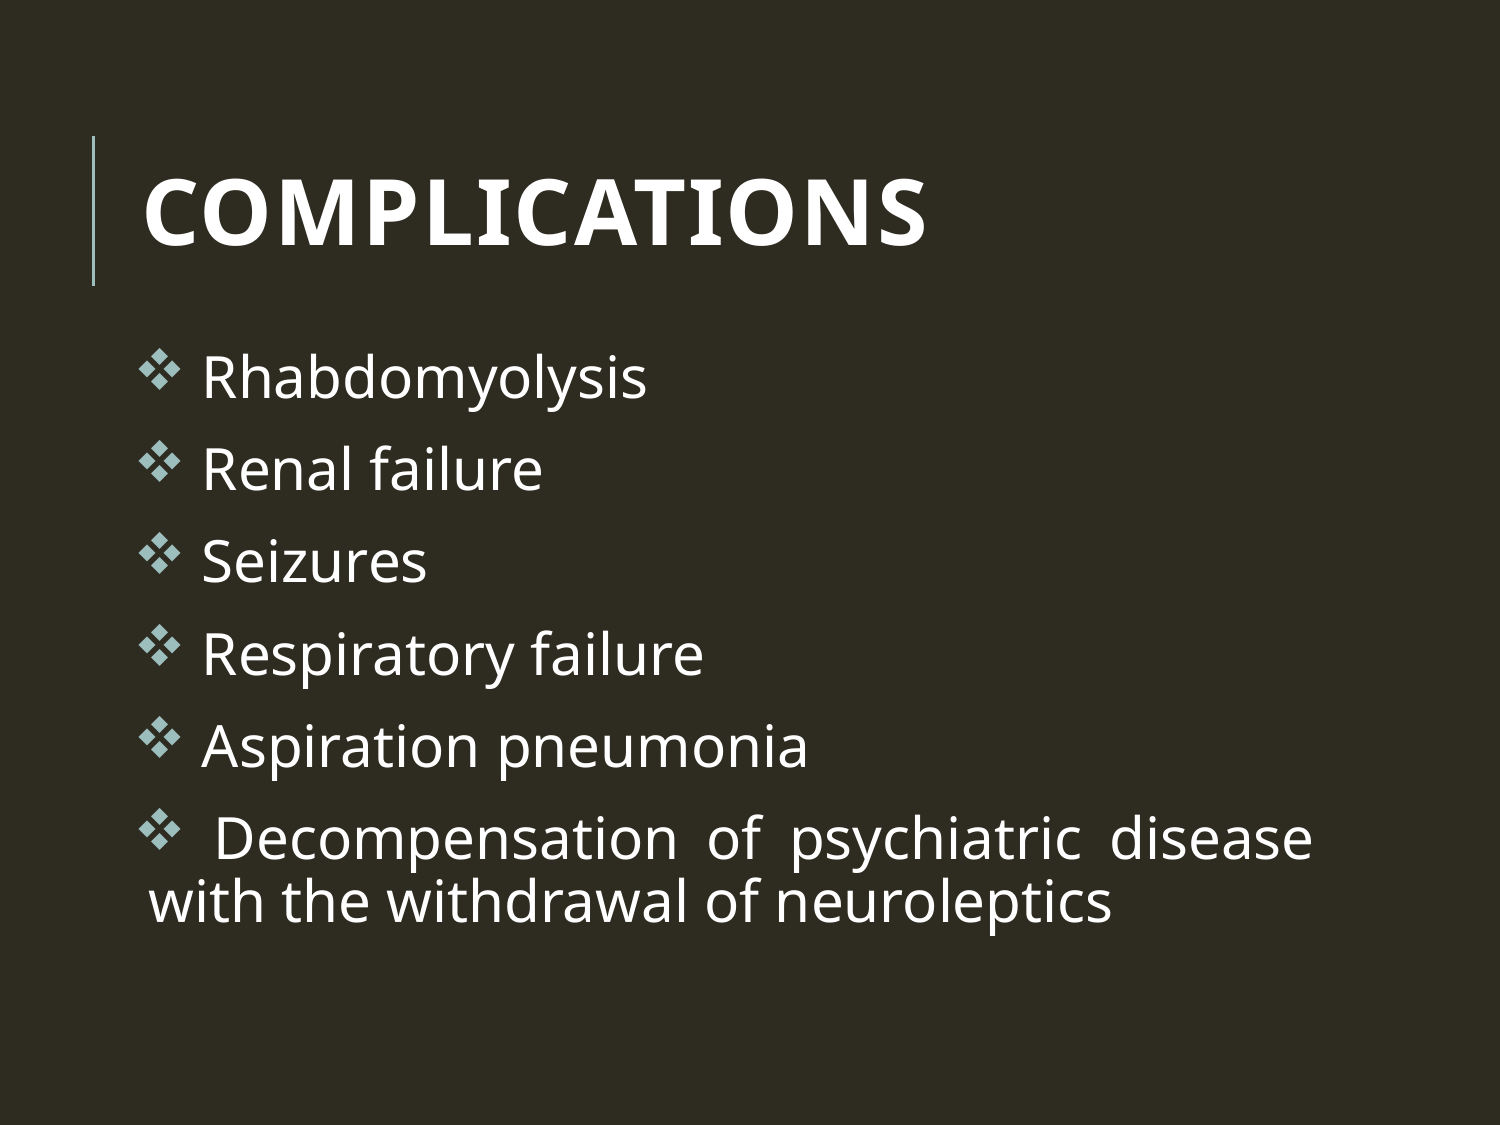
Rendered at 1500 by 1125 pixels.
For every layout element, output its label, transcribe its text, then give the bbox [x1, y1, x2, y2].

list Rhabdomyolysis Renal failure Seizures Respiratory failure Aspiration pneumonia Decompensation of psychiatric disease with the withdrawal of neuroleptics [126, 340, 1322, 1001]
title Complications [126, 96, 1322, 340]
